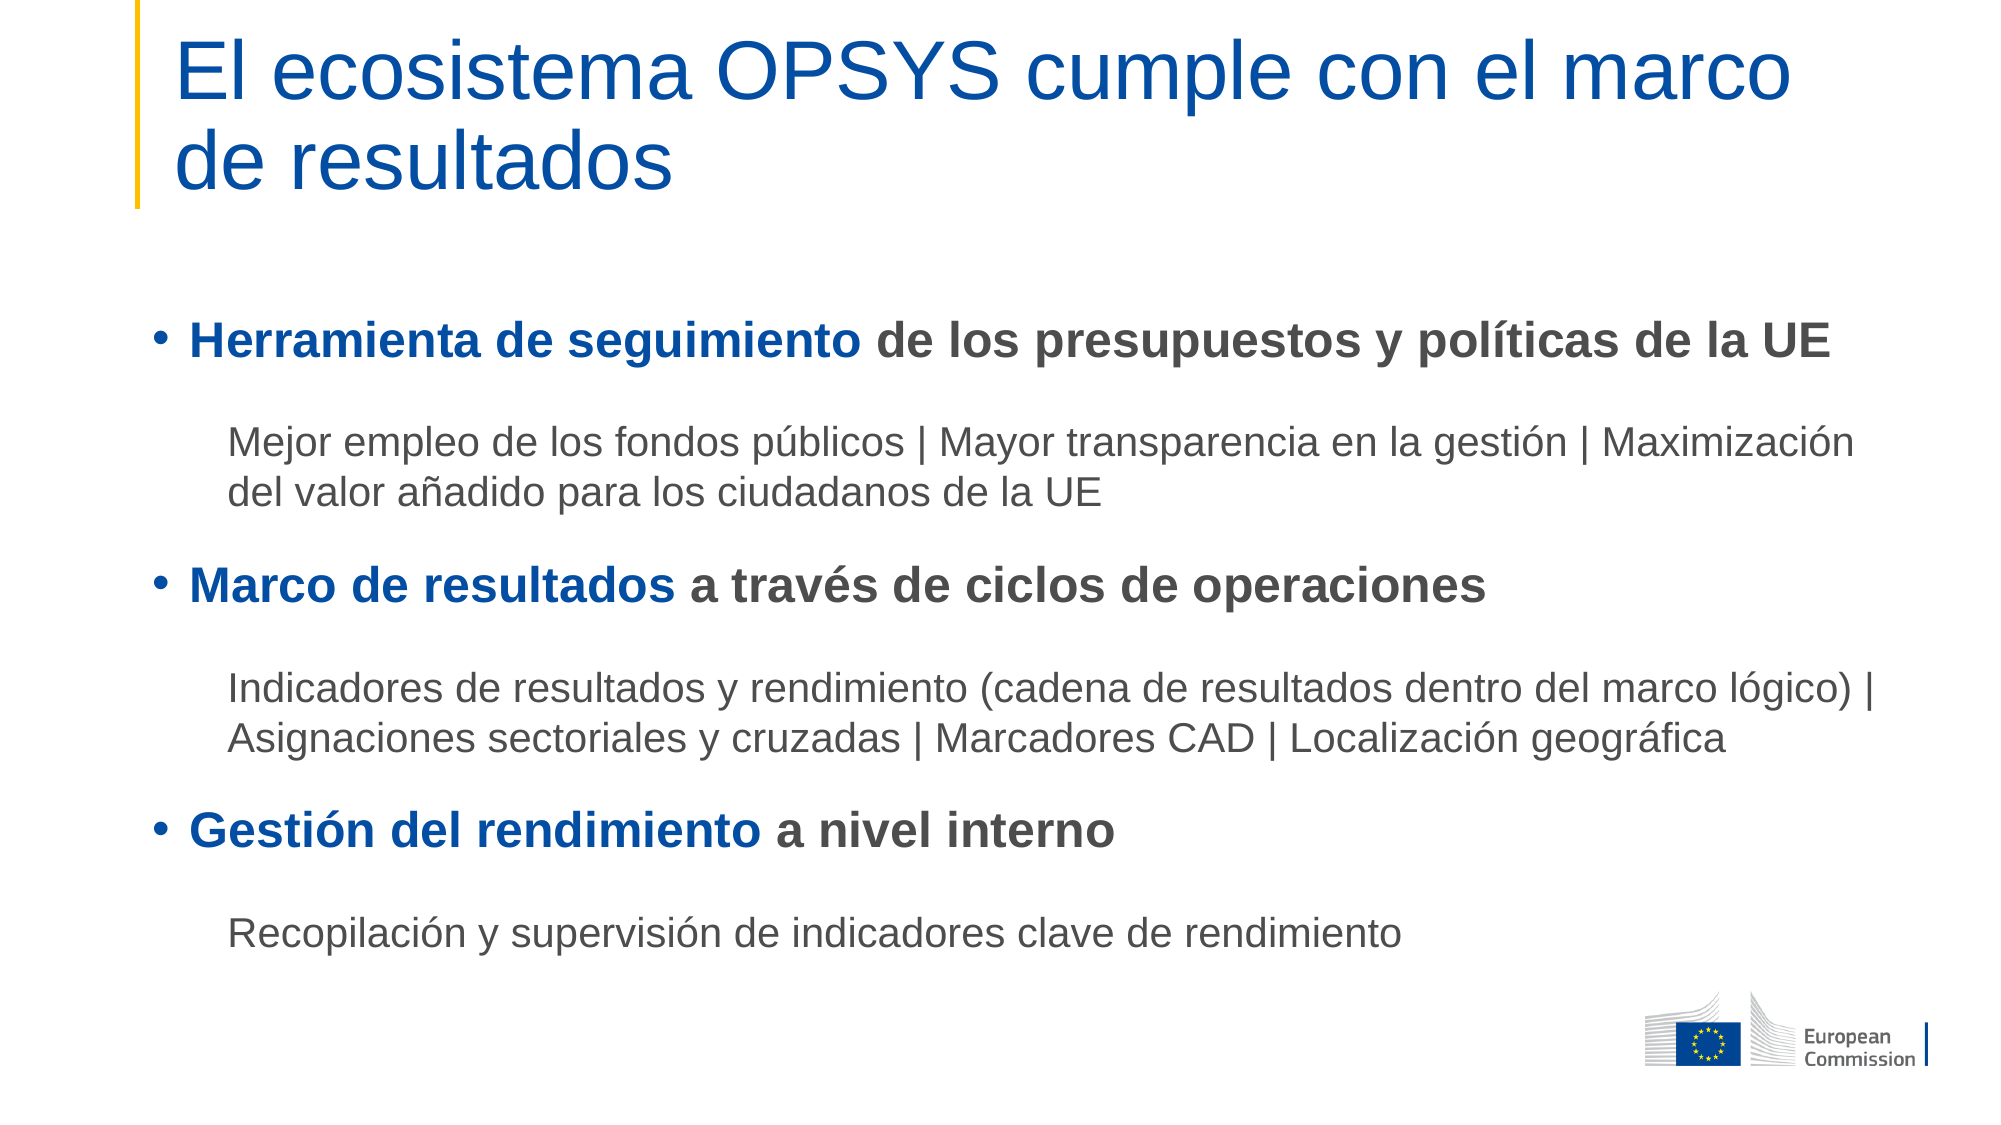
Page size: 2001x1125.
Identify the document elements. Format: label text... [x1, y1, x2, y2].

list Herramienta de seguimiento de los presupuestos y políticas de la UE Mejor empleo de los fondos públicos | Mayor transparencia en la gestión | Maximización del valor añadido para los ciudadanos de la UE Marco de resultados a través de ciclos de operaciones Indicadores de resultados y rendimiento (cadena de resultados dentro del marco lógico) | Asignaciones sectoriales y cruzadas | Marcadores CAD | Localización geográfica Gestión del rendimiento a nivel interno Recopilación y supervisión de indicadores clave de rendimiento [137, 299, 1927, 937]
title El ecosistema OPSYS cumple con el marco de resultados [159, 79, 1885, 208]
picture [1645, 991, 1928, 1066]
